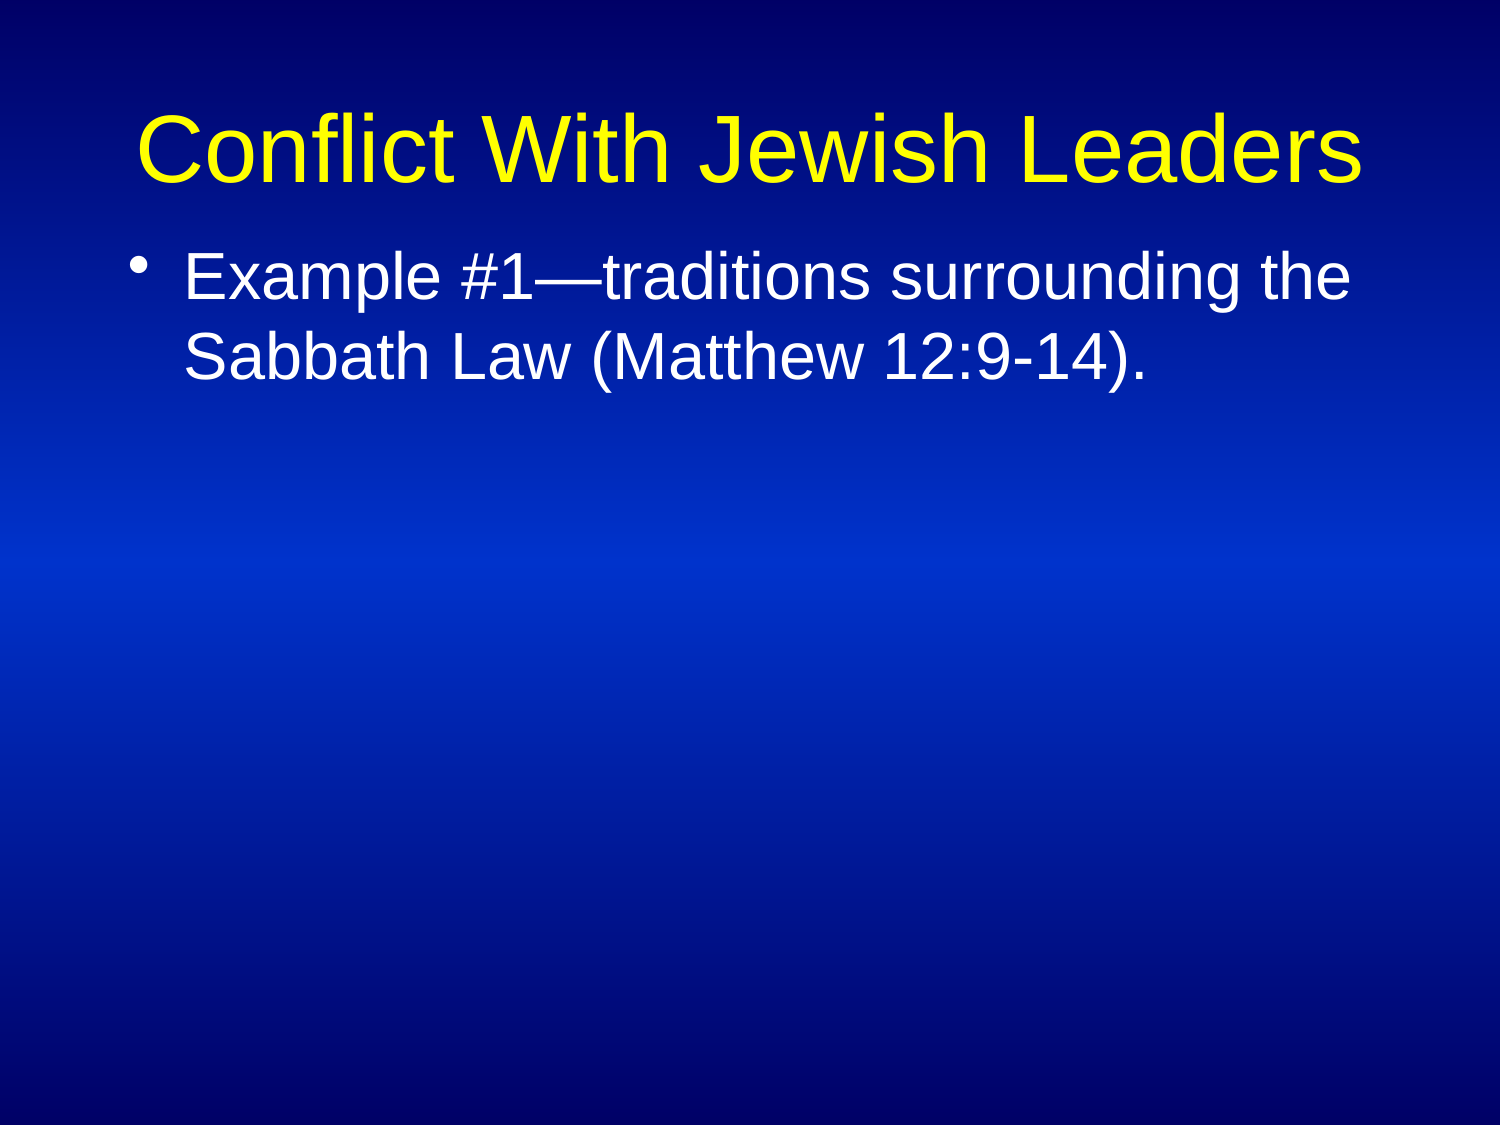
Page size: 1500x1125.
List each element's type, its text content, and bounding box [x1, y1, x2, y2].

list Example #1—traditions surrounding the Sabbath Law (Matthew 12:9-14). [112, 224, 1463, 1025]
title Conflict With Jewish Leaders [37, 50, 1463, 238]
